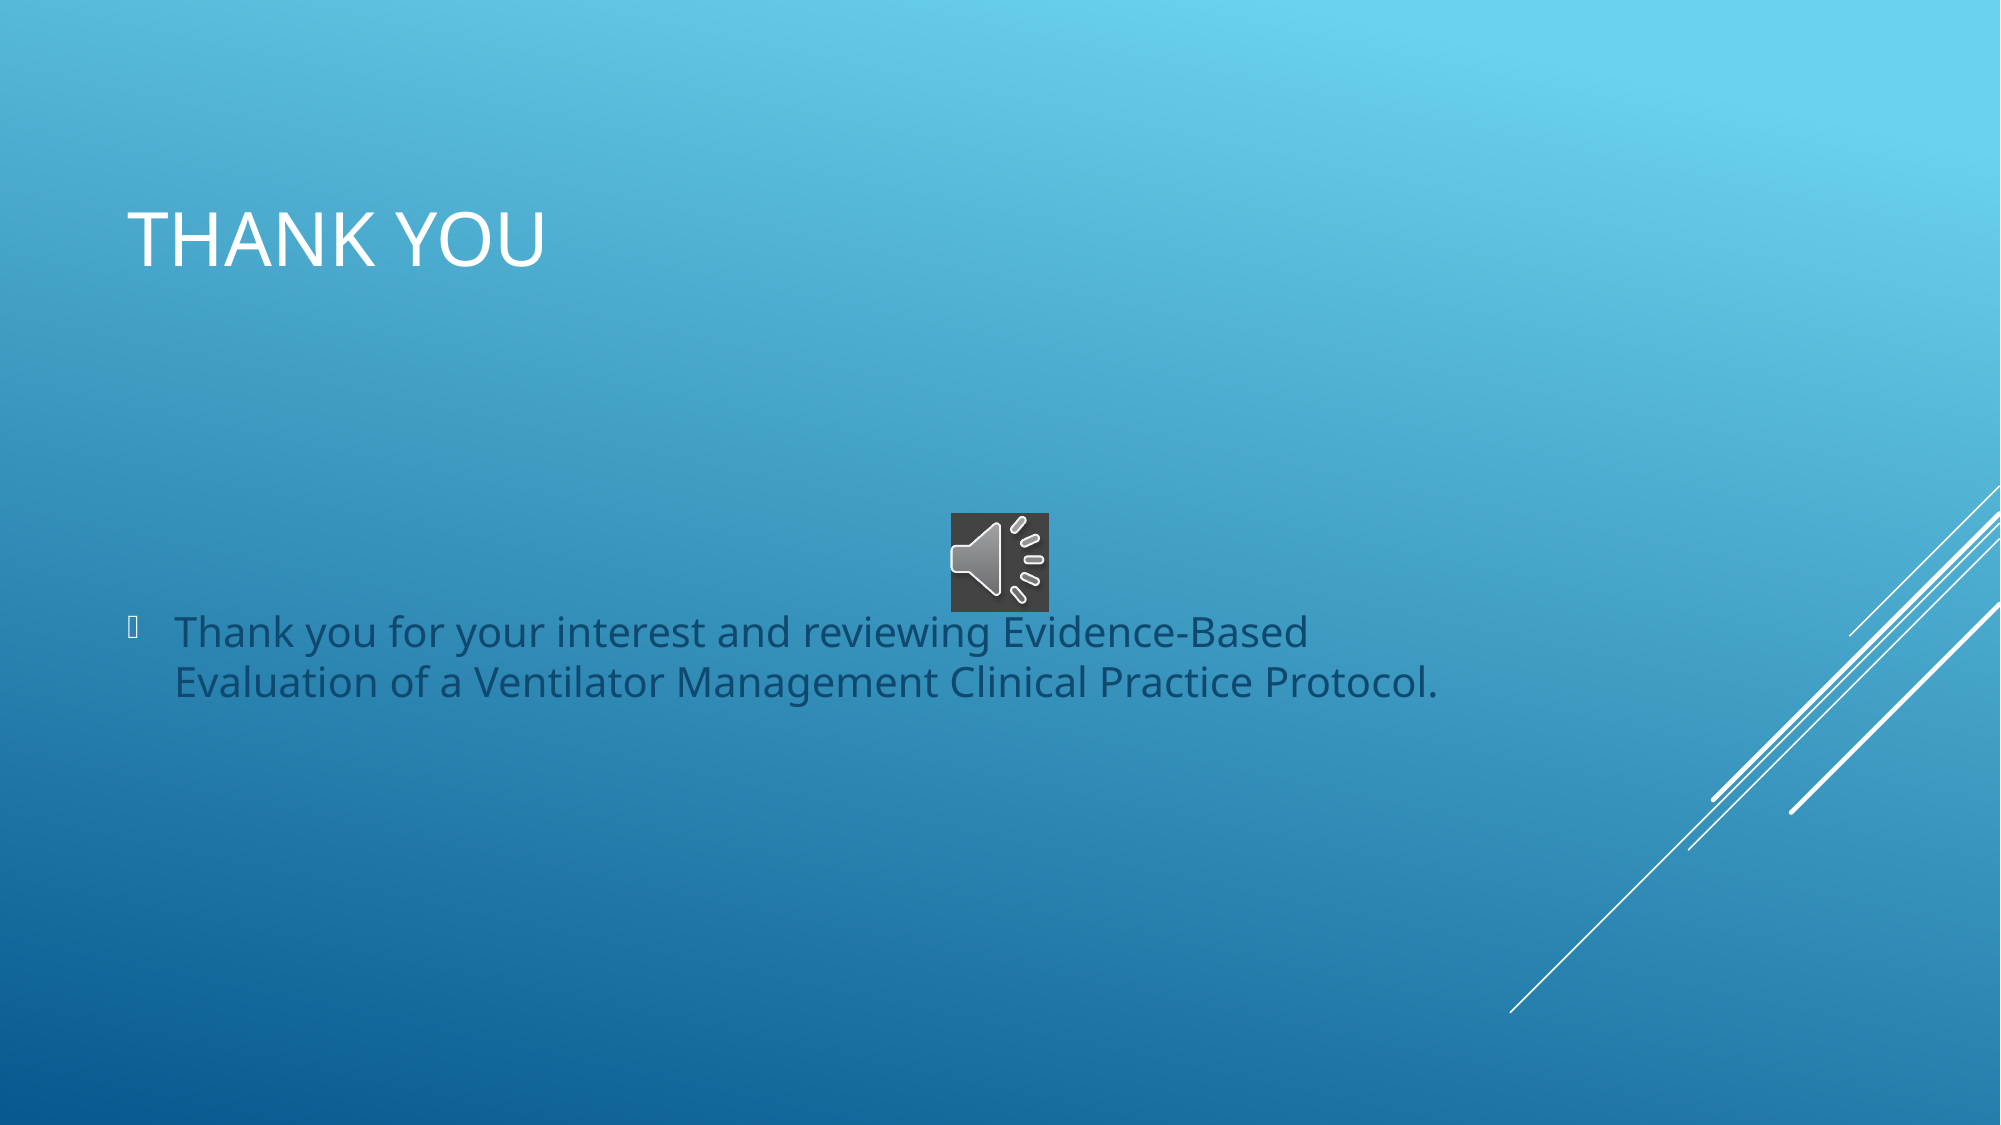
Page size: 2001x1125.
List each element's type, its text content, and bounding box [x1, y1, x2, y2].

title Thank You [112, 112, 1513, 359]
picture [949, 512, 1051, 613]
list Thank you for your interest and reviewing Evidence-Based Evaluation of a Ventilator Management Clinical Practice Protocol. [112, 359, 1513, 953]
